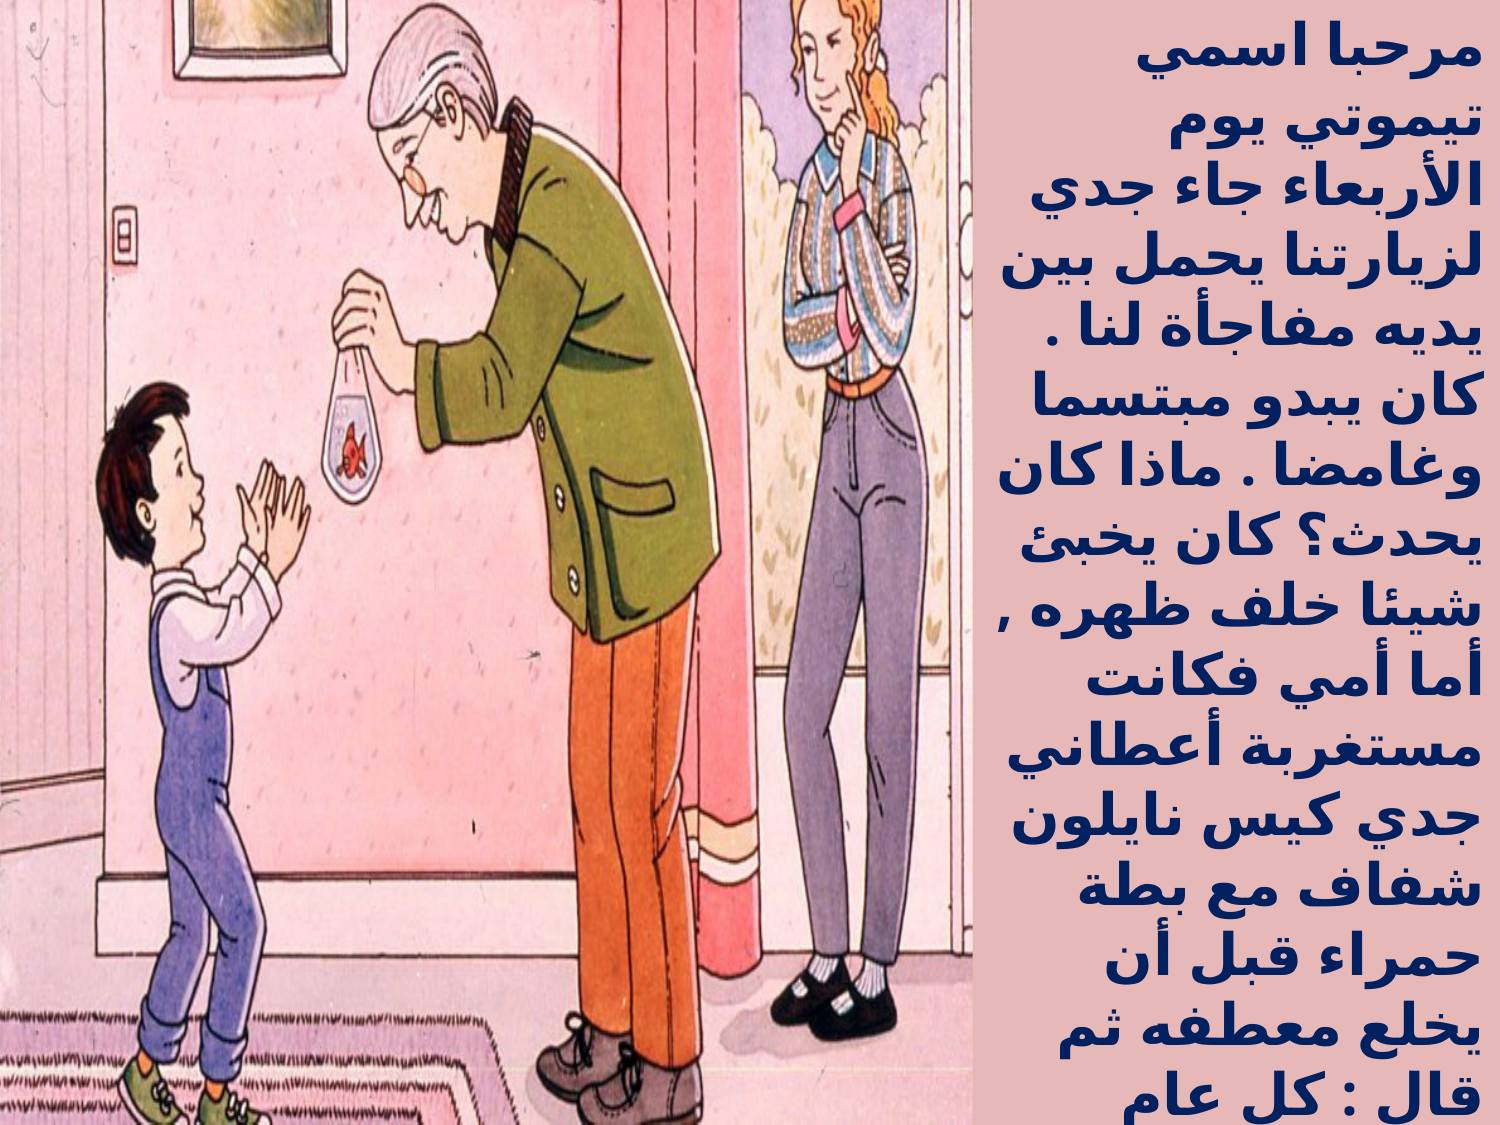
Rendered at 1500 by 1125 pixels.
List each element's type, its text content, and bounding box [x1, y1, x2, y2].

text_box مرحبا اسمي تيموتي يوم الأربعاء جاء جدي لزيارتنا يحمل بين يديه مفاجأة لنا . كان يبدو مبتسما وغامضا . ماذا كان يحدث؟ كان يخبئ شيئا خلف ظهره , أما أمي فكانت مستغربة أعطاني جدي كيس نايلون شفاف مع بطة حمراء قبل أن يخلع معطفه ثم قال : كل عام وانت بخير يا تيمو كان يبدو مسرورا جدا بمفاجأته تلك كان ااكيس مليئا بالماء وفيه تسبح سمكة حمراء جميلة جدا. [974, 0, 1500, 1125]
picture [0, 0, 973, 1125]
